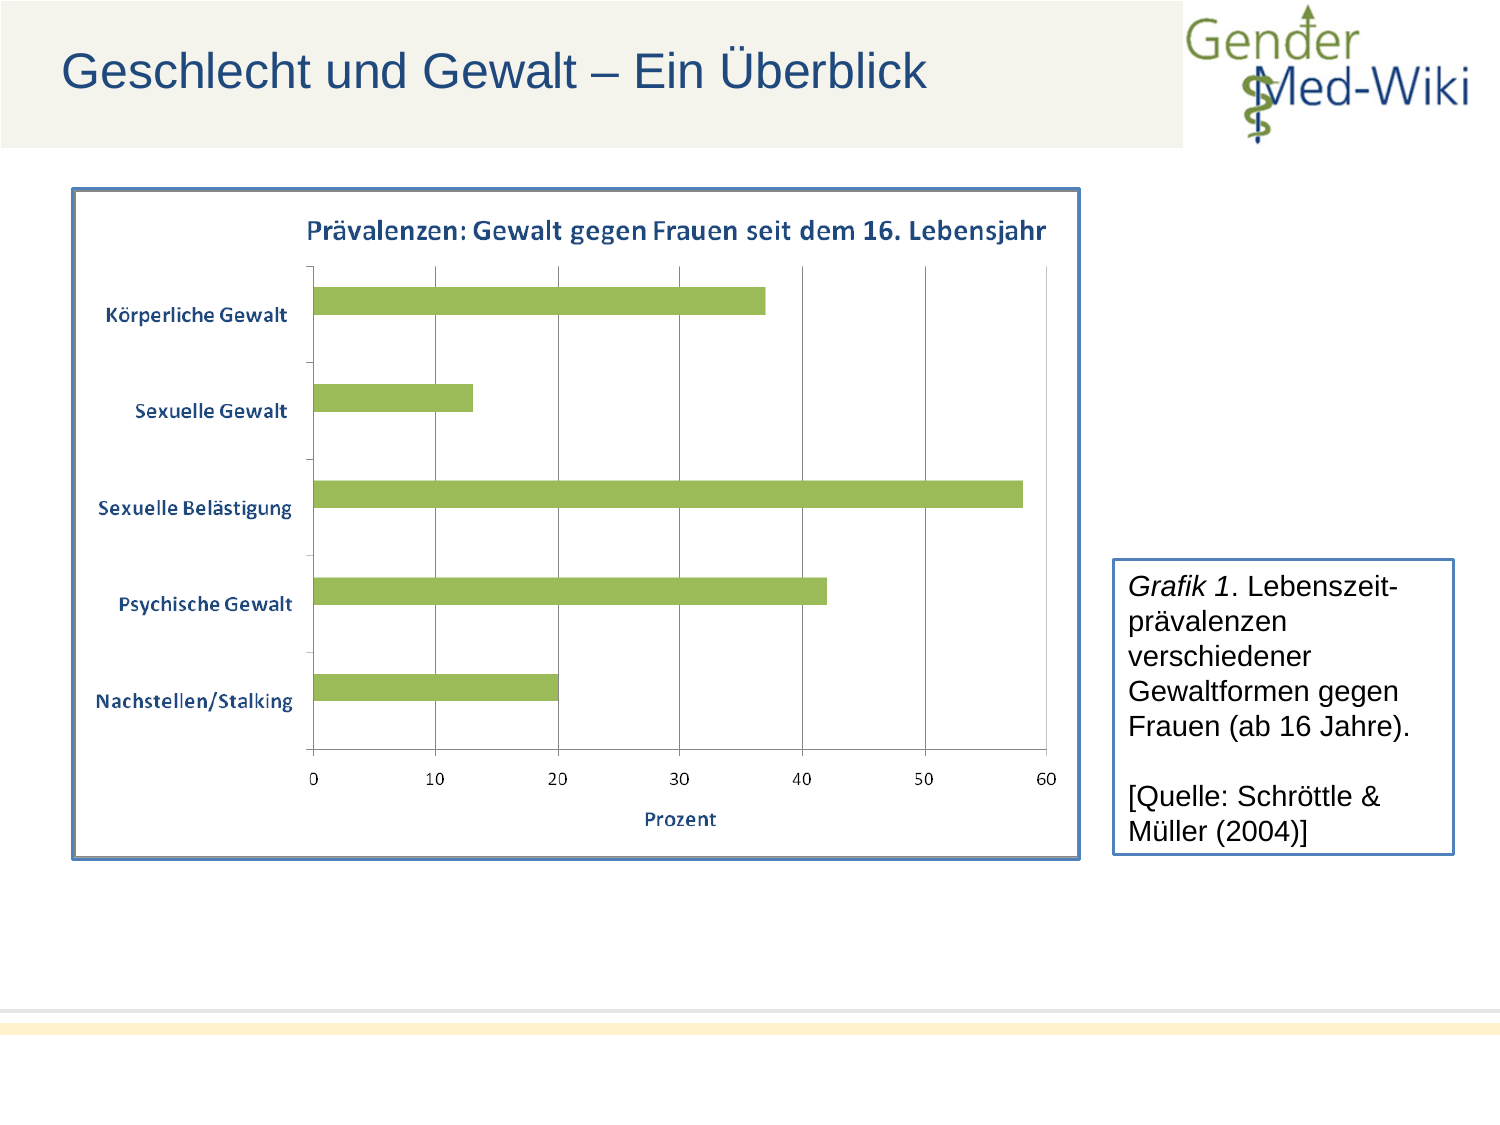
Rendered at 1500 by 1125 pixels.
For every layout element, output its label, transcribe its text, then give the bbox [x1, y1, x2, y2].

picture [73, 189, 1079, 859]
text_box Grafik 1. Lebenszeit-prävalenzen verschiedener Gewaltformen gegen Frauen (ab 16 Jahre). [Quelle: Schröttle & Müller (2004)] [1113, 559, 1454, 855]
text_box [0, 1023, 1500, 1035]
picture [1183, 0, 1471, 149]
text_box Geschlecht und Gewalt – Ein Überblick [46, 30, 1127, 106]
